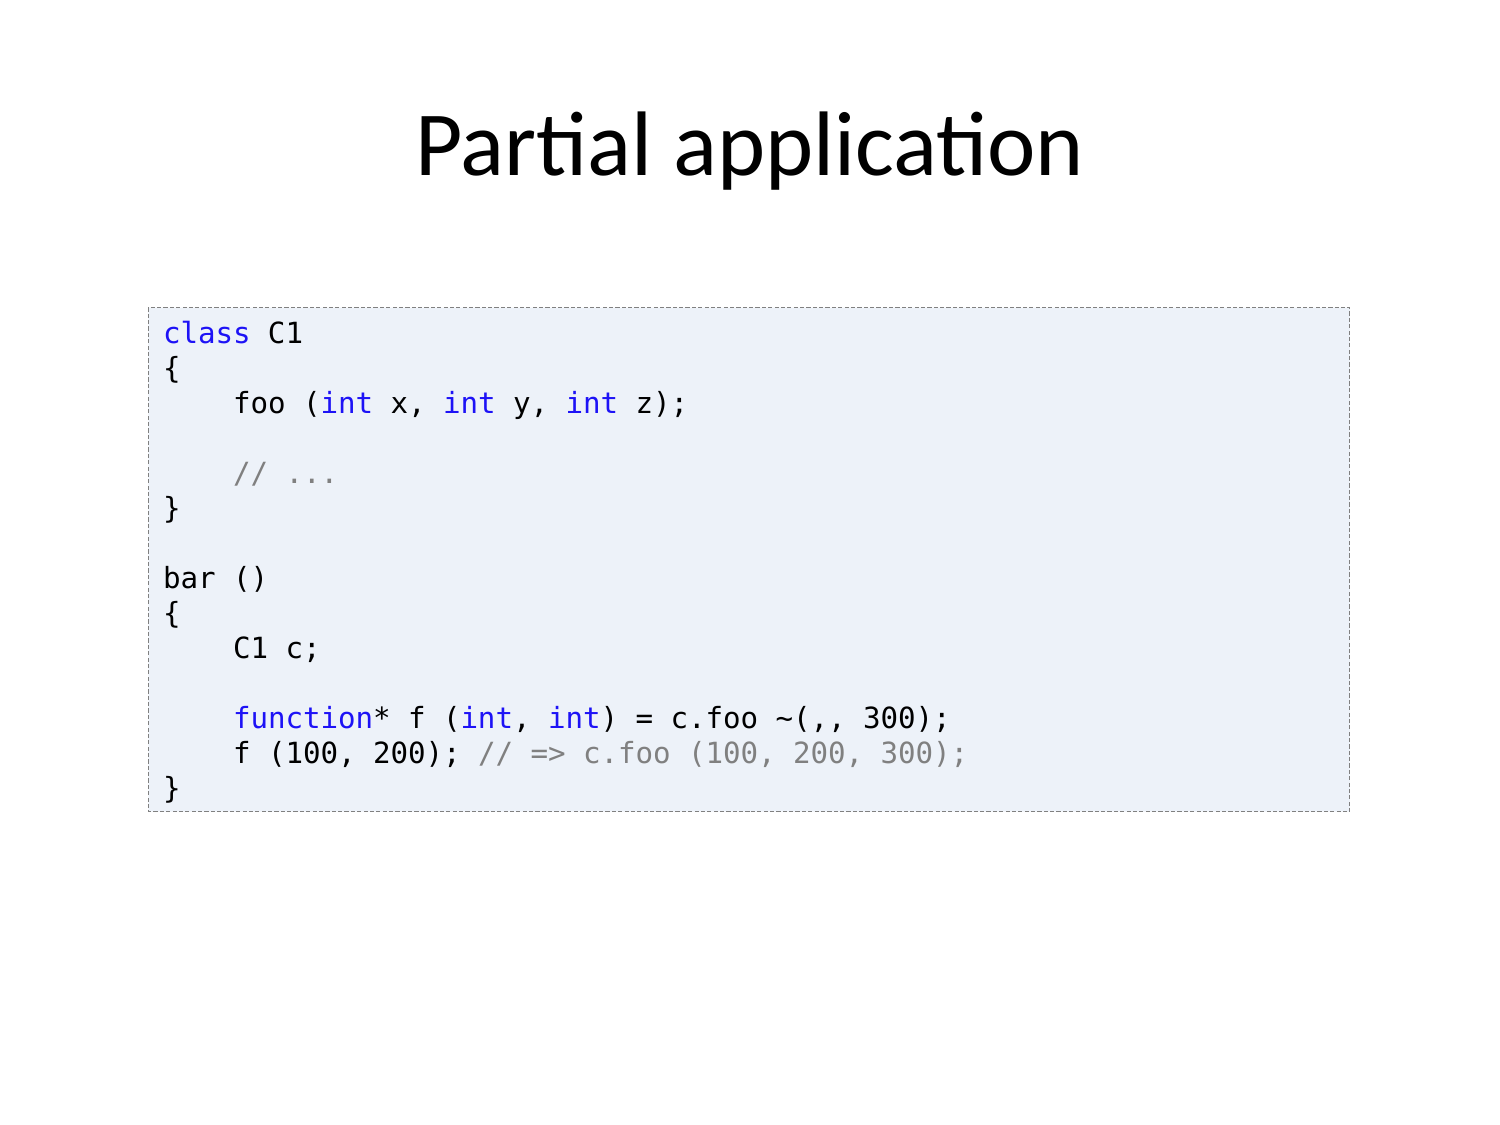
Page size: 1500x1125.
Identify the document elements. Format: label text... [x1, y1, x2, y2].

text_box class C1 { foo (int x, int y, int z); // ... } bar () { C1 c; function* f (int, int) = c.foo ~(,, 300); f (100, 200); // => c.foo (100, 200, 300); } [148, 307, 1350, 812]
title Partial application [75, 45, 1425, 233]
